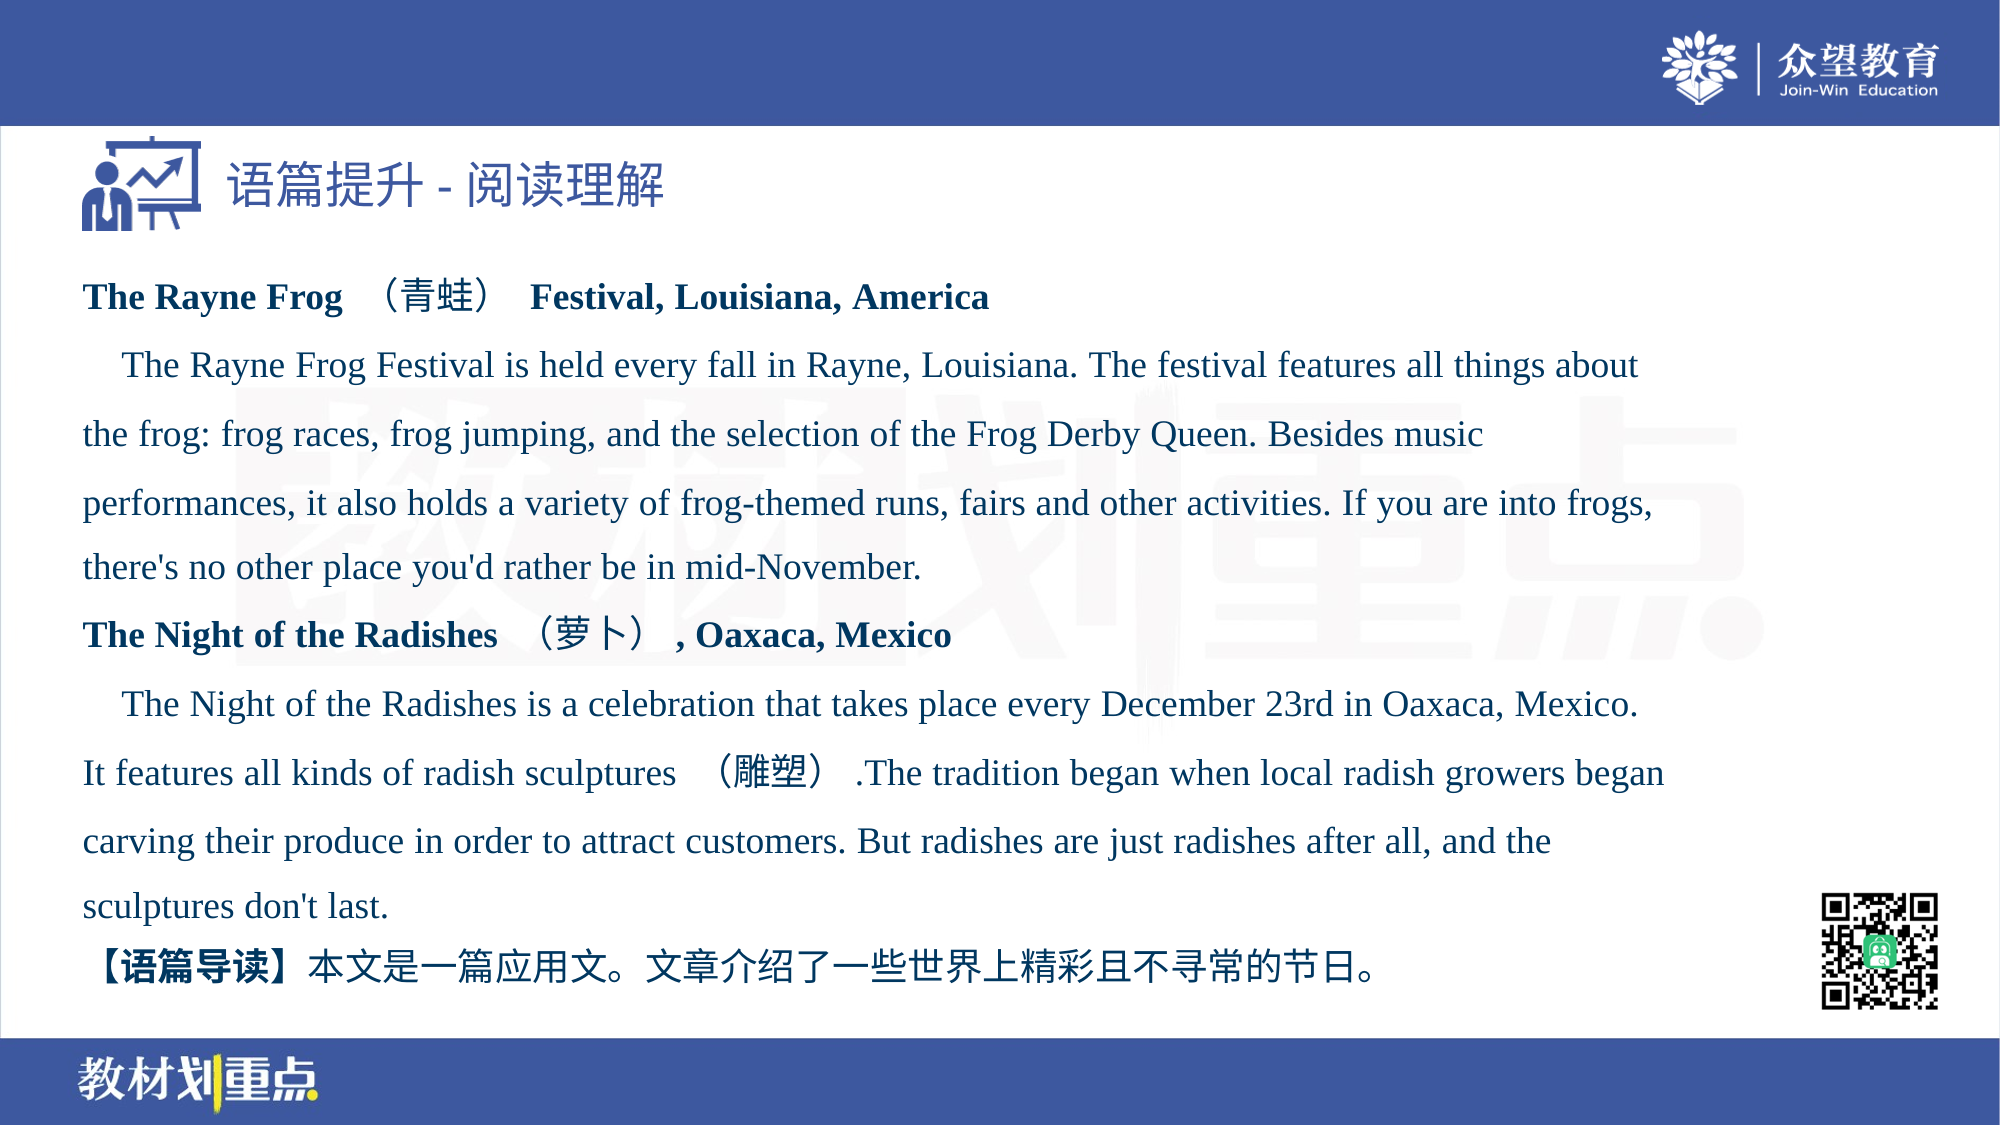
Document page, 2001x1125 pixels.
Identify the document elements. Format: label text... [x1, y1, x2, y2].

picture [0, 0, 2000, 1125]
text_box 【语篇导读】本文是一篇应用文。文章介绍了一些世界上精彩且不寻常的节日。 [82, 923, 1817, 981]
text_box The Rayne Frog （青蛙） Festival, Louisiana, America The Rayne Frog Festival is held every fall in Rayne, Louisiana. The festival features all things about the frog: frog races, frog jumping, and the selection of the Frog Derby Queen. Besides music performances, it also holds a variety of frog-themed runs, fairs and other activities. If you are into frogs, there's no other place you'd rather be in mid-November. [82, 247, 1817, 581]
text_box The Night of the Radishes （萝卜）, Oaxaca, Mexico The Night of the Radishes is a celebration that takes place every December 23rd in Oaxaca, Mexico. It features all kinds of radish sculptures （雕塑）.The tradition began when local radish growers began carving their produce in order to attract customers. But radishes are just radishes after all, and the sculptures don't last. [82, 586, 1817, 919]
